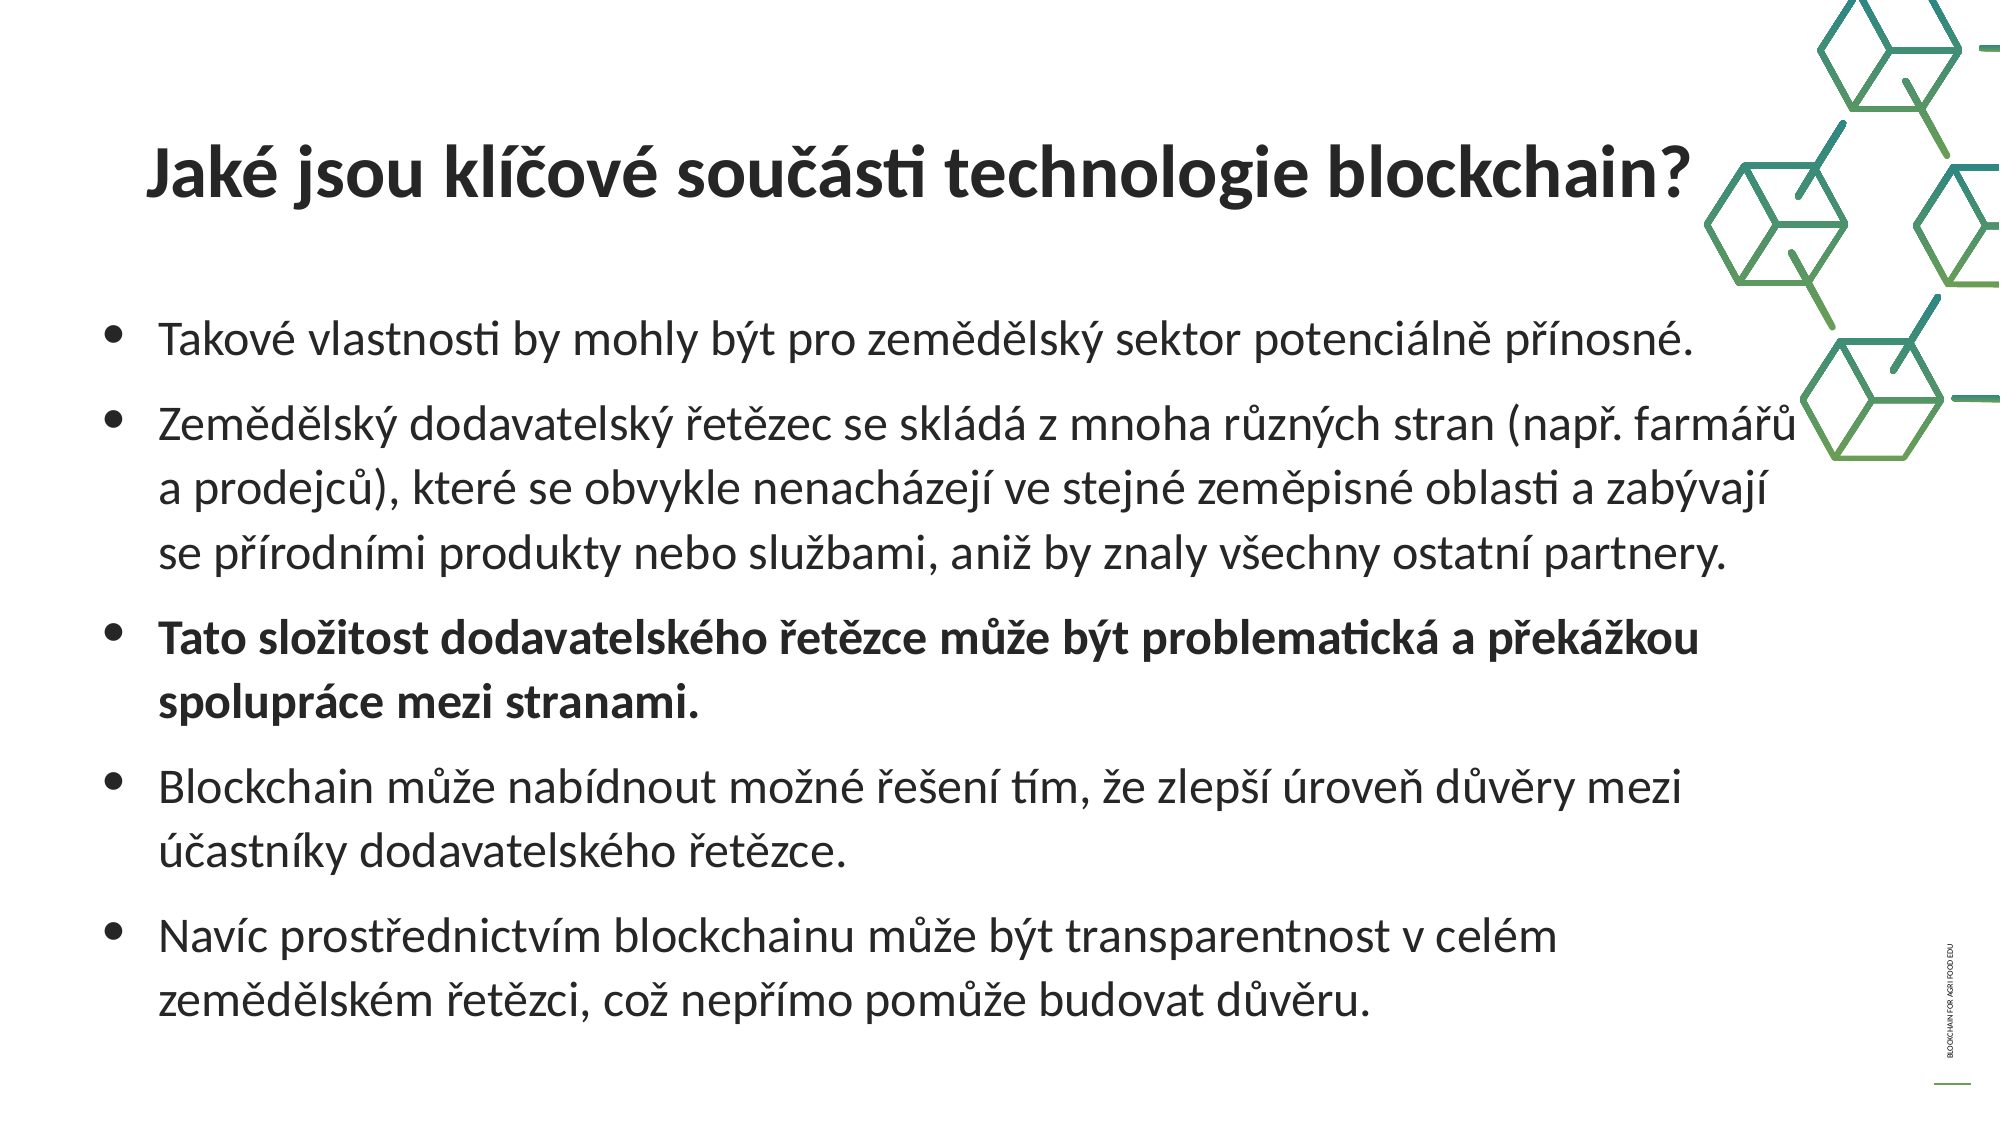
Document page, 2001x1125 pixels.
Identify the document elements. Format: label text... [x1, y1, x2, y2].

list Jaké jsou klíčové součásti technologie blockchain? [130, 124, 1698, 337]
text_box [1703, 0, 2000, 462]
list Takové vlastnosti by mohly být pro zemědělský sektor potenciálně přínosné. Zemědělský dodavatelský řetězec se skládá z mnoha různých stran (např. farmářů a prodejců), které se obvykle nenacházejí ve stejné zeměpisné oblasti a zabývají se přírodními produkty nebo službami, aniž by znaly všechny ostatní partnery. Tato složitost dodavatelského řetězce může být problematická a překážkou spolupráce mezi stranami. Blockchain může nabídnout možné řešení tím, že zlepší úroveň důvěry mezi účastníky dodavatelského řetězce. Navíc prostřednictvím blockchainu může být transparentnost v celém zemědělském řetězci, což nepřímo pomůže budovat důvěru. [86, 294, 1825, 1064]
